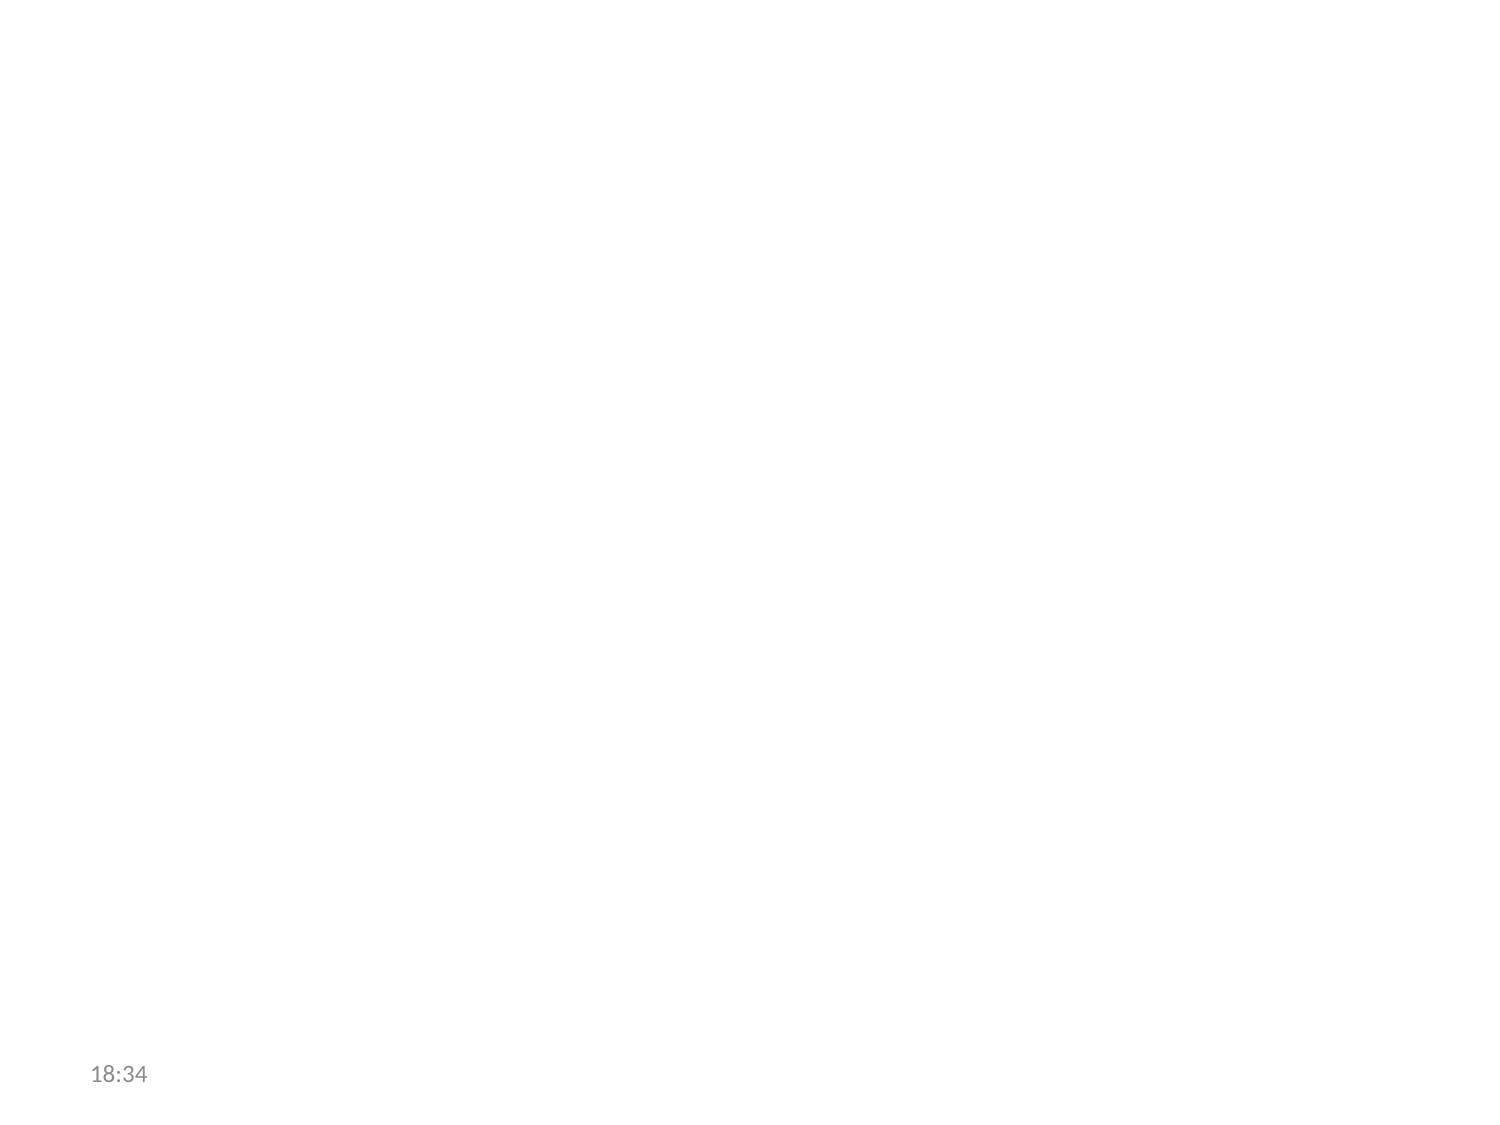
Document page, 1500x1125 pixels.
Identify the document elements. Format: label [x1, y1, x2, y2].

slide_number [75, 1042, 425, 1103]
